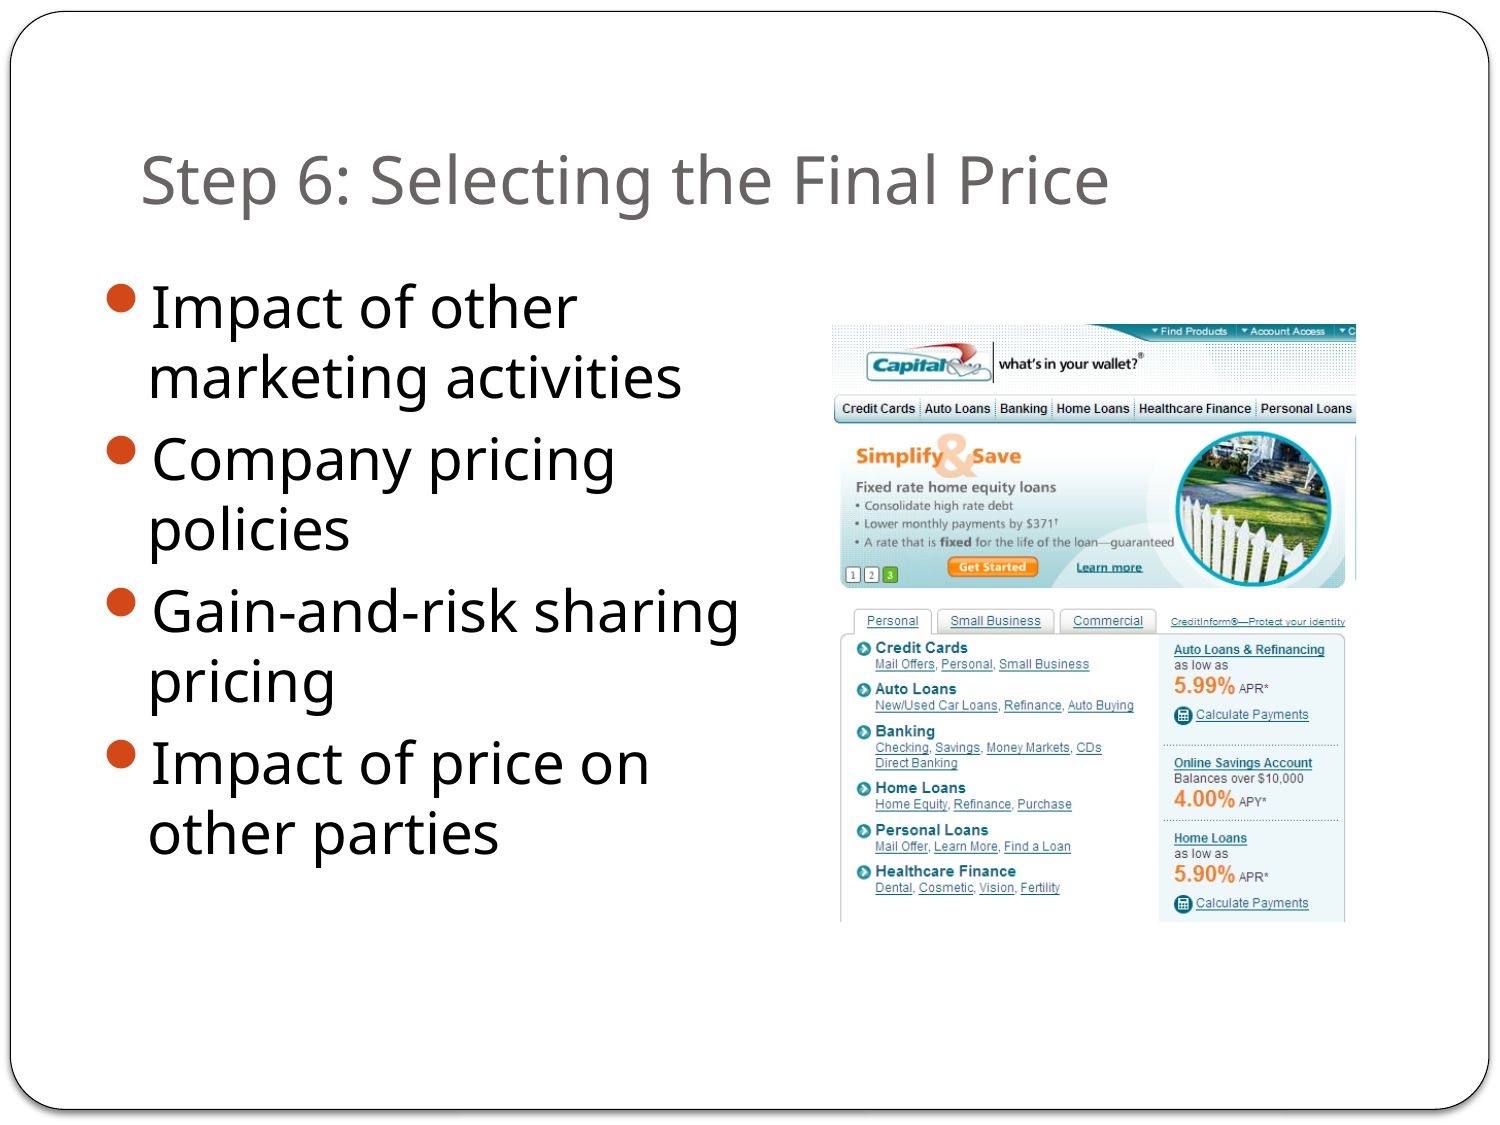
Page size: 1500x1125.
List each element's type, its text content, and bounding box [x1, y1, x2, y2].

list Impact of other marketing activities Company pricing policies Gain-and-risk sharing pricing Impact of price on other parties [87, 262, 763, 1076]
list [830, 324, 1357, 922]
title Step 6: Selecting the Final Price [124, 44, 1388, 233]
